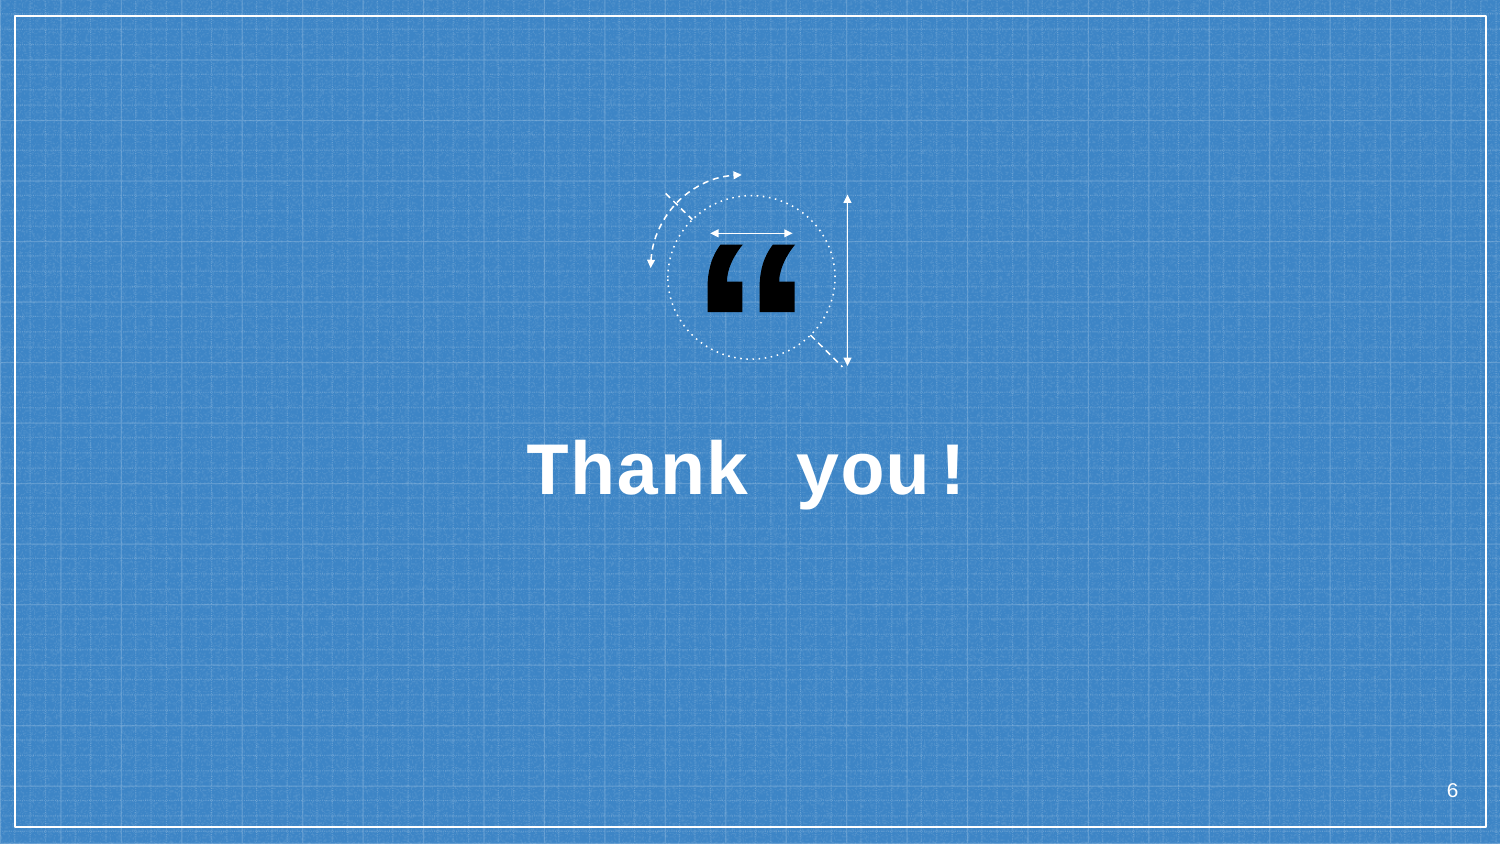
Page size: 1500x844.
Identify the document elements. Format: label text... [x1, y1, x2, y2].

slide_number ‹#› [1398, 761, 1474, 810]
list Thank you! [231, 404, 1269, 540]
picture [0, 0, 1500, 844]
